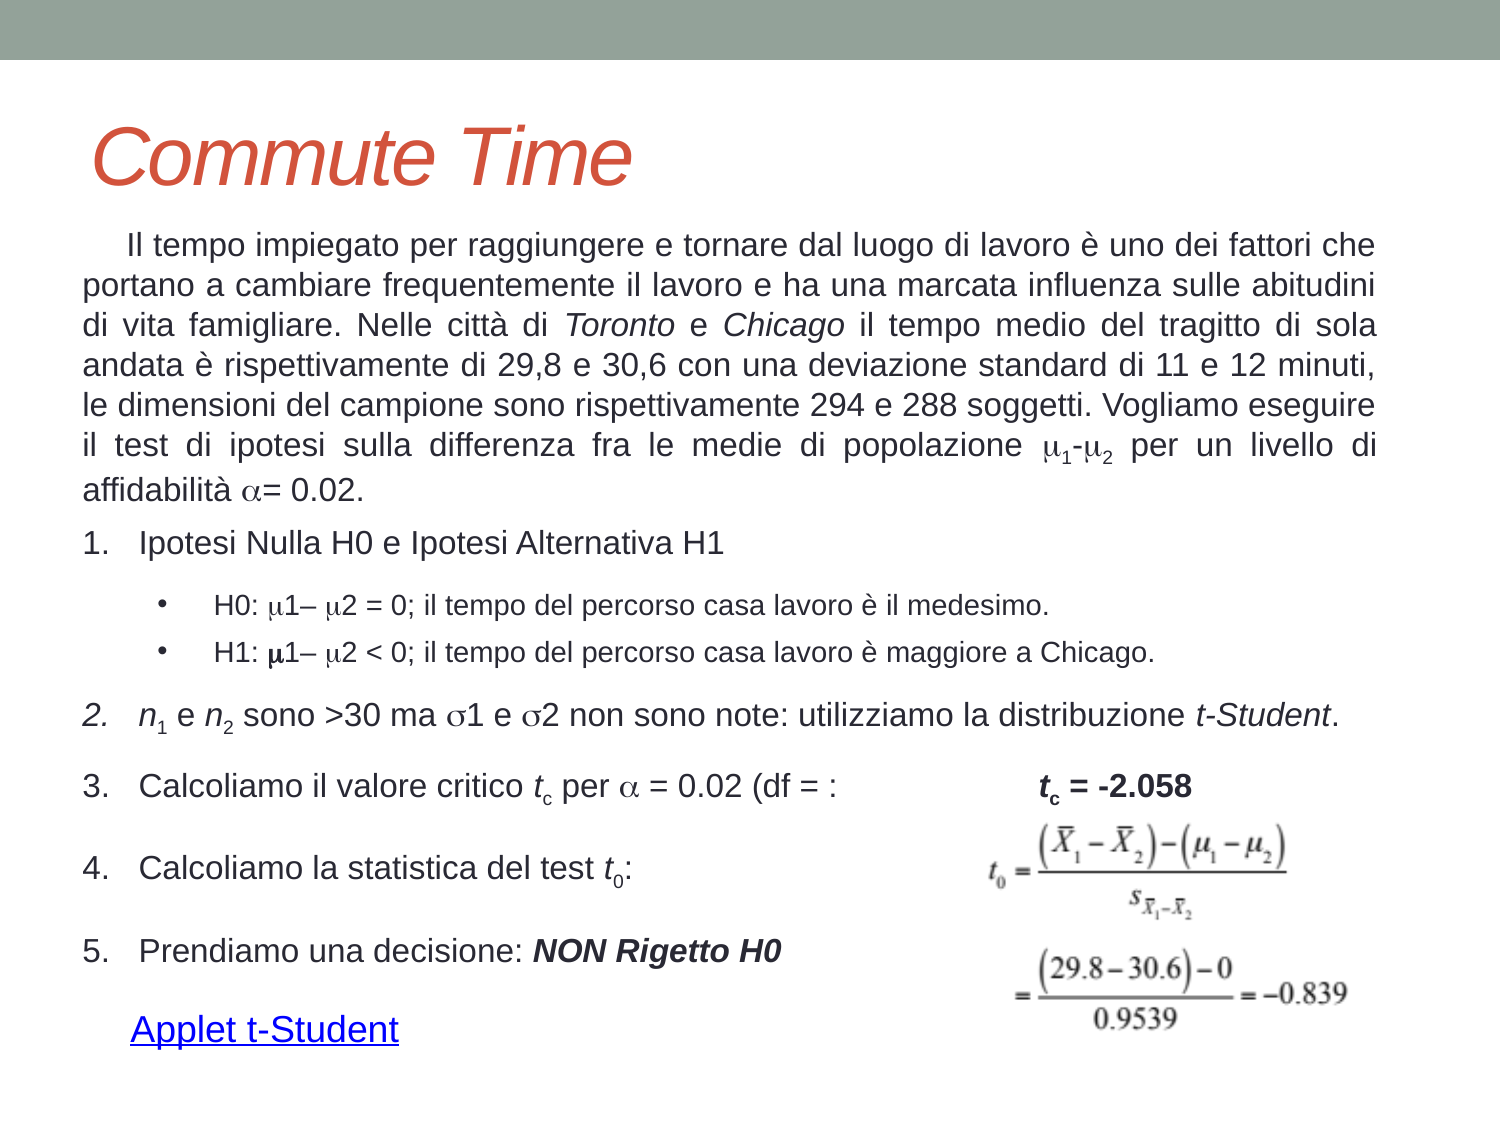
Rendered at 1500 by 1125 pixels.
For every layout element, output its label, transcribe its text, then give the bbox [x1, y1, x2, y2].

text_box Il tempo impiegato per raggiungere e tornare dal luogo di lavoro è uno dei fattori che portano a cambiare frequentemente il lavoro e ha una marcata influenza sulle abitudini di vita famigliare. Nelle città di Toronto e Chicago il tempo medio del tragitto di sola andata è rispettivamente di 29,8 e 30,6 con una deviazione standard di 11 e 12 minuti, le dimensioni del campione sono rispettivamente 294 e 288 soggetti. Vogliamo eseguire il test di ipotesi sulla differenza fra le medie di popolazione m1-m2 per un livello di affidabilità a= 0.02. Ipotesi Nulla H0 e Ipotesi Alternativa H1 H0: m1– m2 = 0; il tempo del percorso casa lavoro è il medesimo. H1: m1– m2 < 0; il tempo del percorso casa lavoro è maggiore a Chicago. n1 e n2 sono >30 ma s1 e s2 non sono note: utilizziamo la distribuzione t-Student. Calcoliamo il valore critico tc per a = 0.02 (df = : tc = -2.058 Calcoliamo la statistica del test t0: Prendiamo una decisione: NON Rigetto H0 [67, 216, 1393, 977]
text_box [985, 816, 1351, 1033]
title Commute Time [75, 87, 1425, 216]
text_box Applet t-Student [115, 997, 569, 1057]
